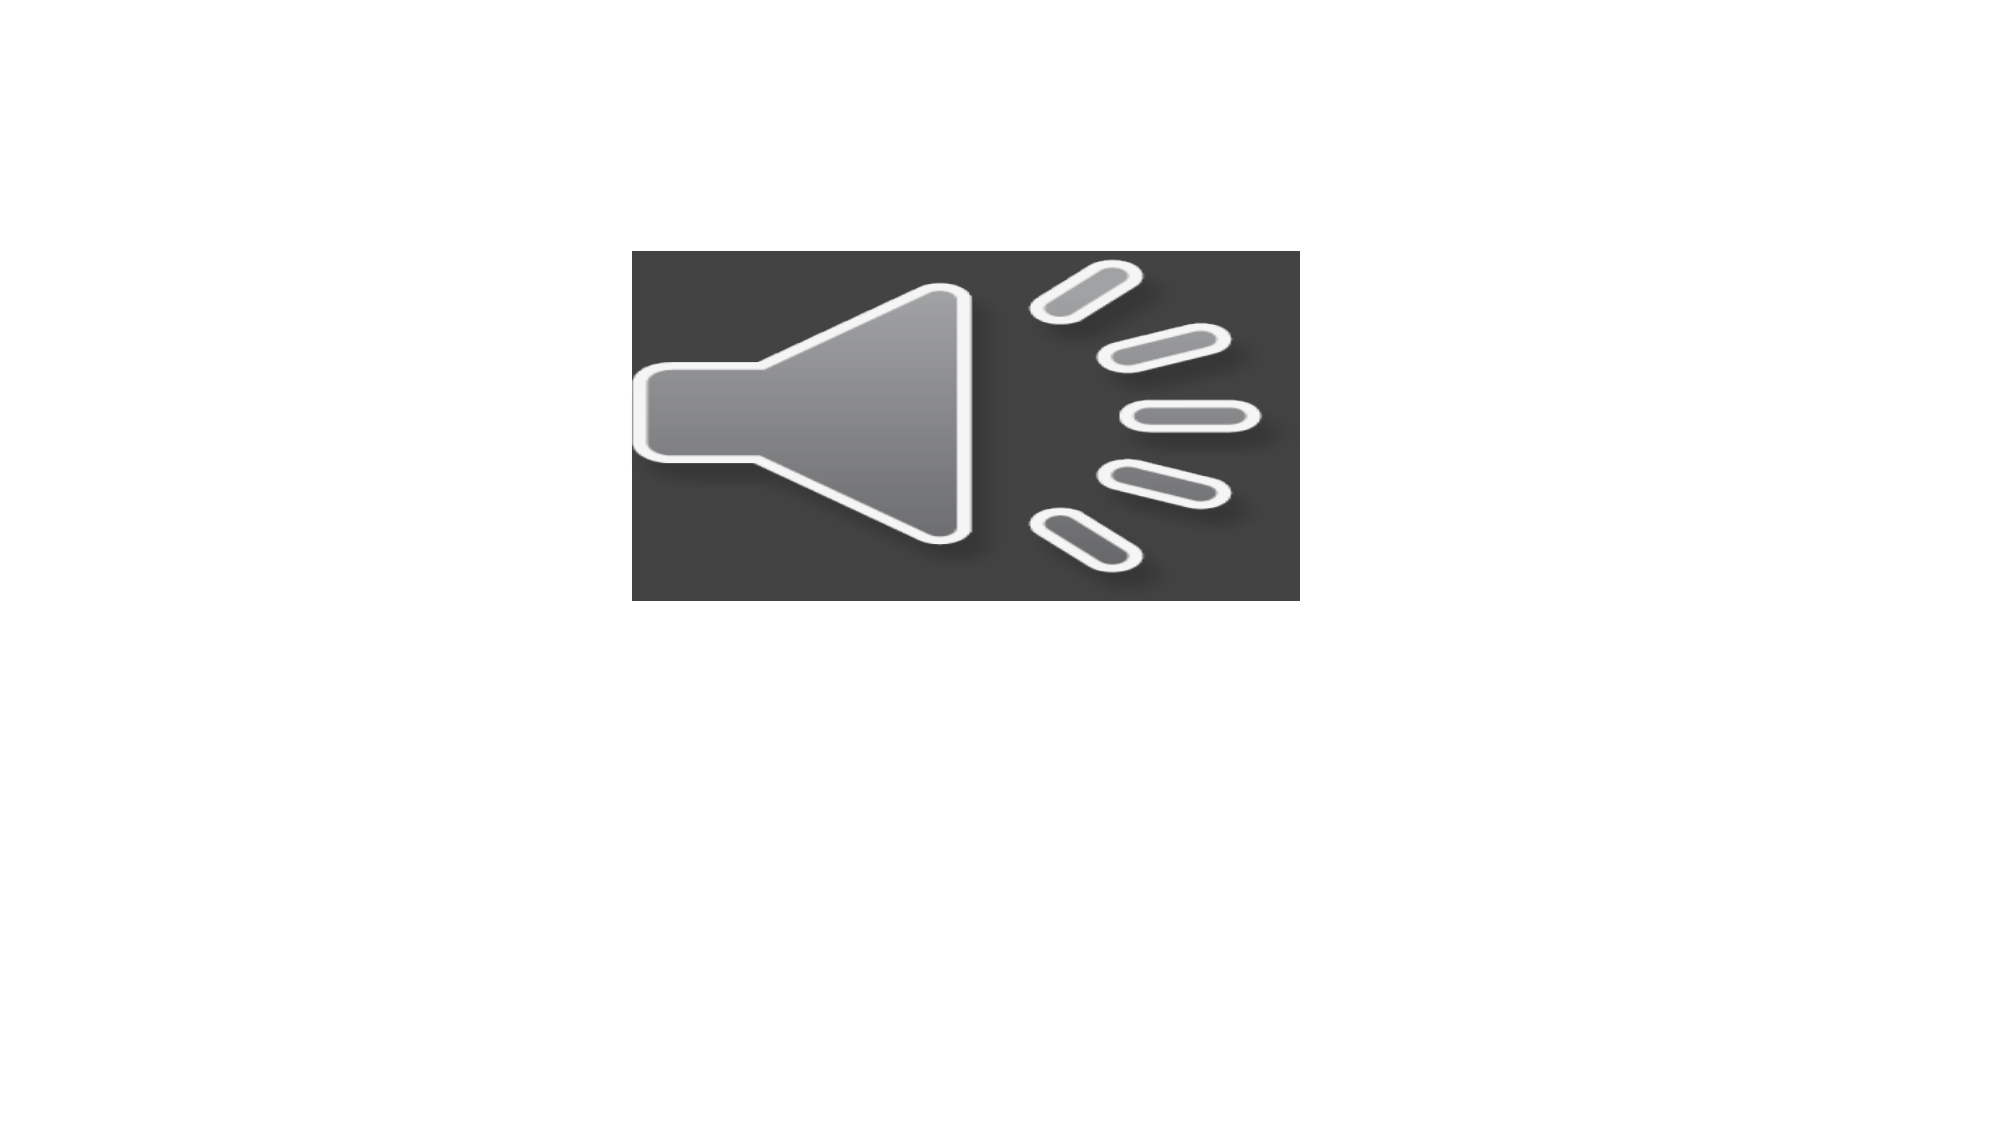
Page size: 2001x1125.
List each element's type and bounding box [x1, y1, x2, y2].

picture [630, 250, 1301, 603]
